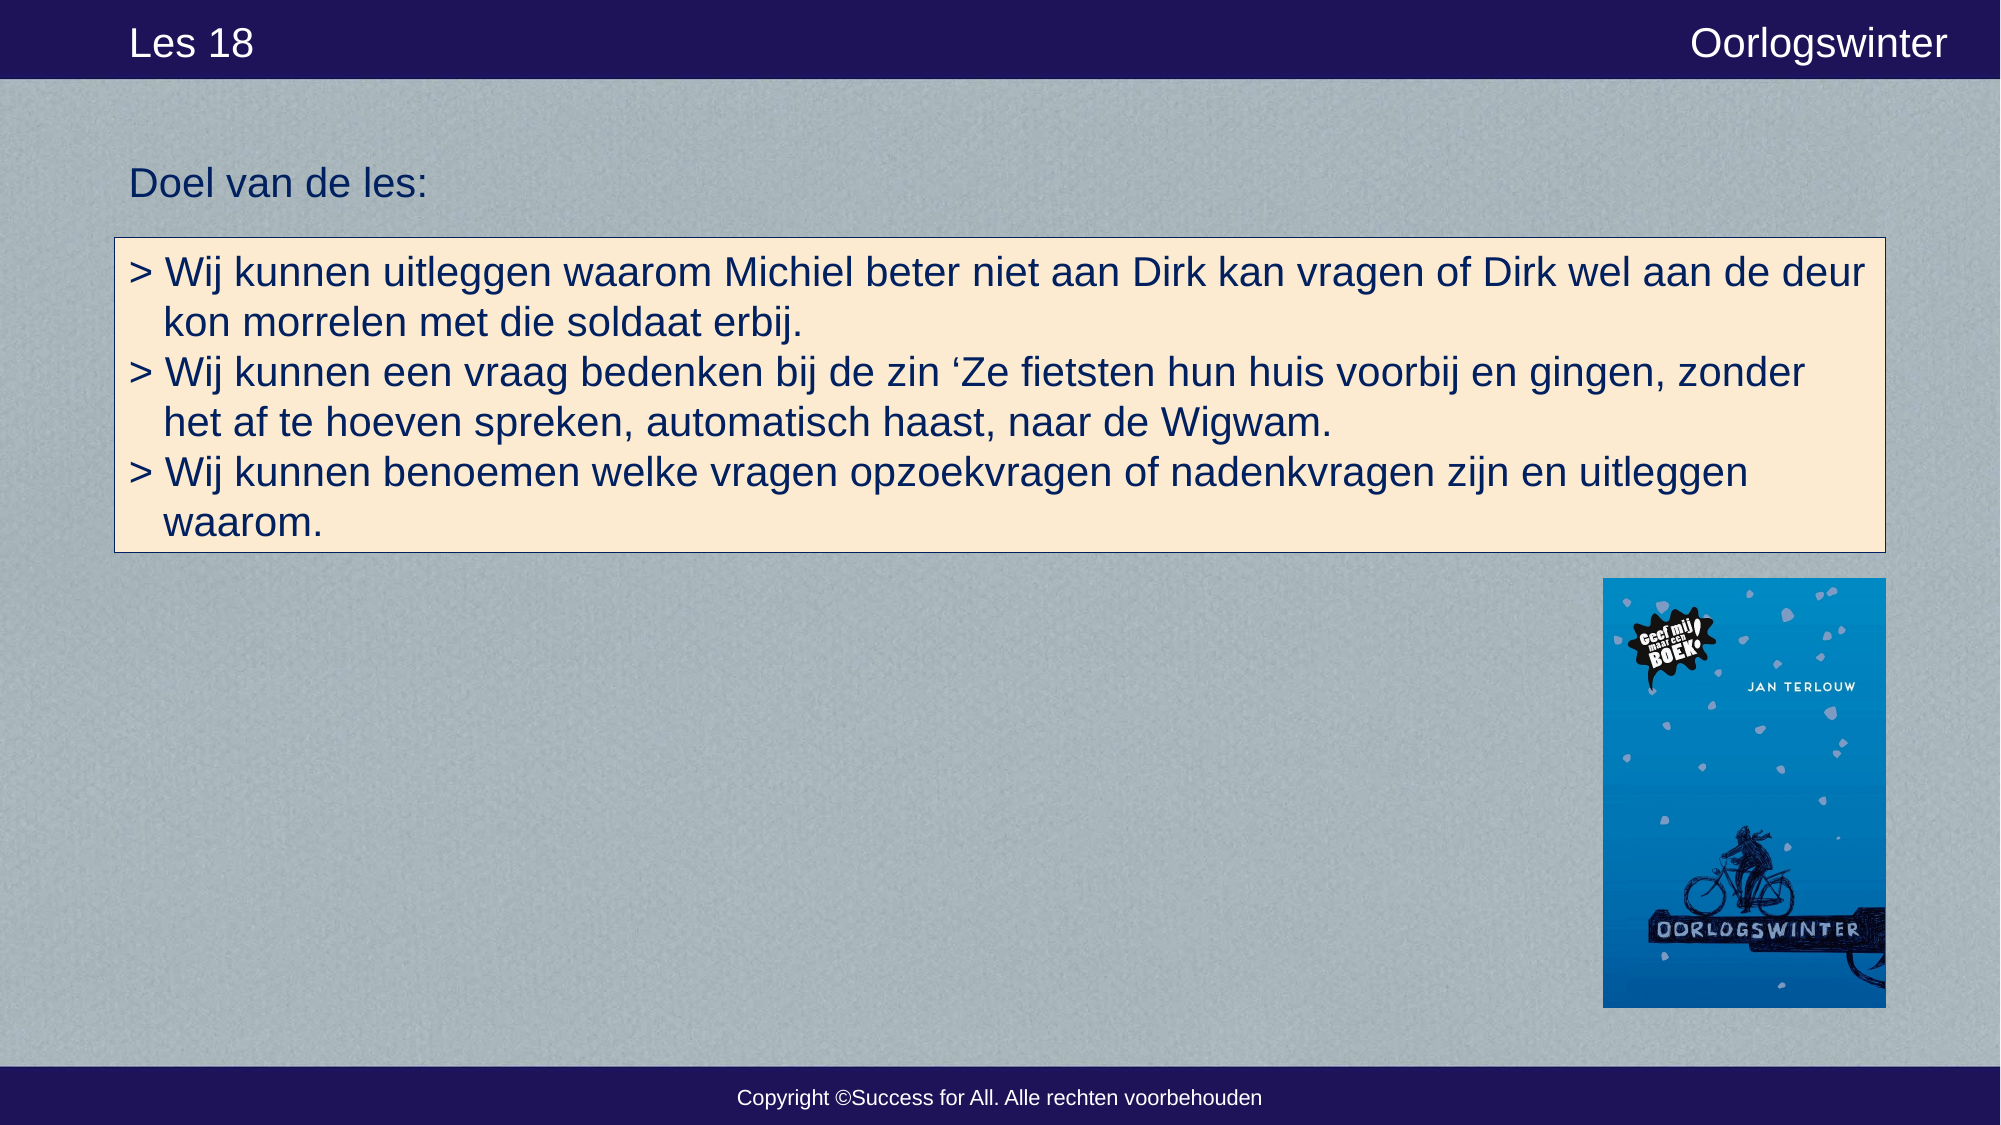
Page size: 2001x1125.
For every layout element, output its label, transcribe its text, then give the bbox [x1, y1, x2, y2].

text_box Les 18 [114, 8, 354, 73]
text_box Doel van de les: [113, 148, 1635, 214]
text_box Oorlogswinter [786, 8, 1963, 73]
text_box Copyright ©Success for All. Alle rechten voorbehouden [0, 1076, 2000, 1125]
text_box > Wij kunnen uitleggen waarom Michiel beter niet aan Dirk kan vragen of Dirk wel aan de deur kon morrelen met die soldaat erbij. > Wij kunnen een vraag bedenken bij de zin ‘Ze fietsten hun huis voorbij en gingen, zonder het af te hoeven spreken, automatisch haast, naar de Wigwam. > Wij kunnen benoemen welke vragen opzoekvragen of nadenkvragen zijn en uitleggen waarom. [114, 237, 1886, 553]
picture [0, 0, 2001, 1125]
